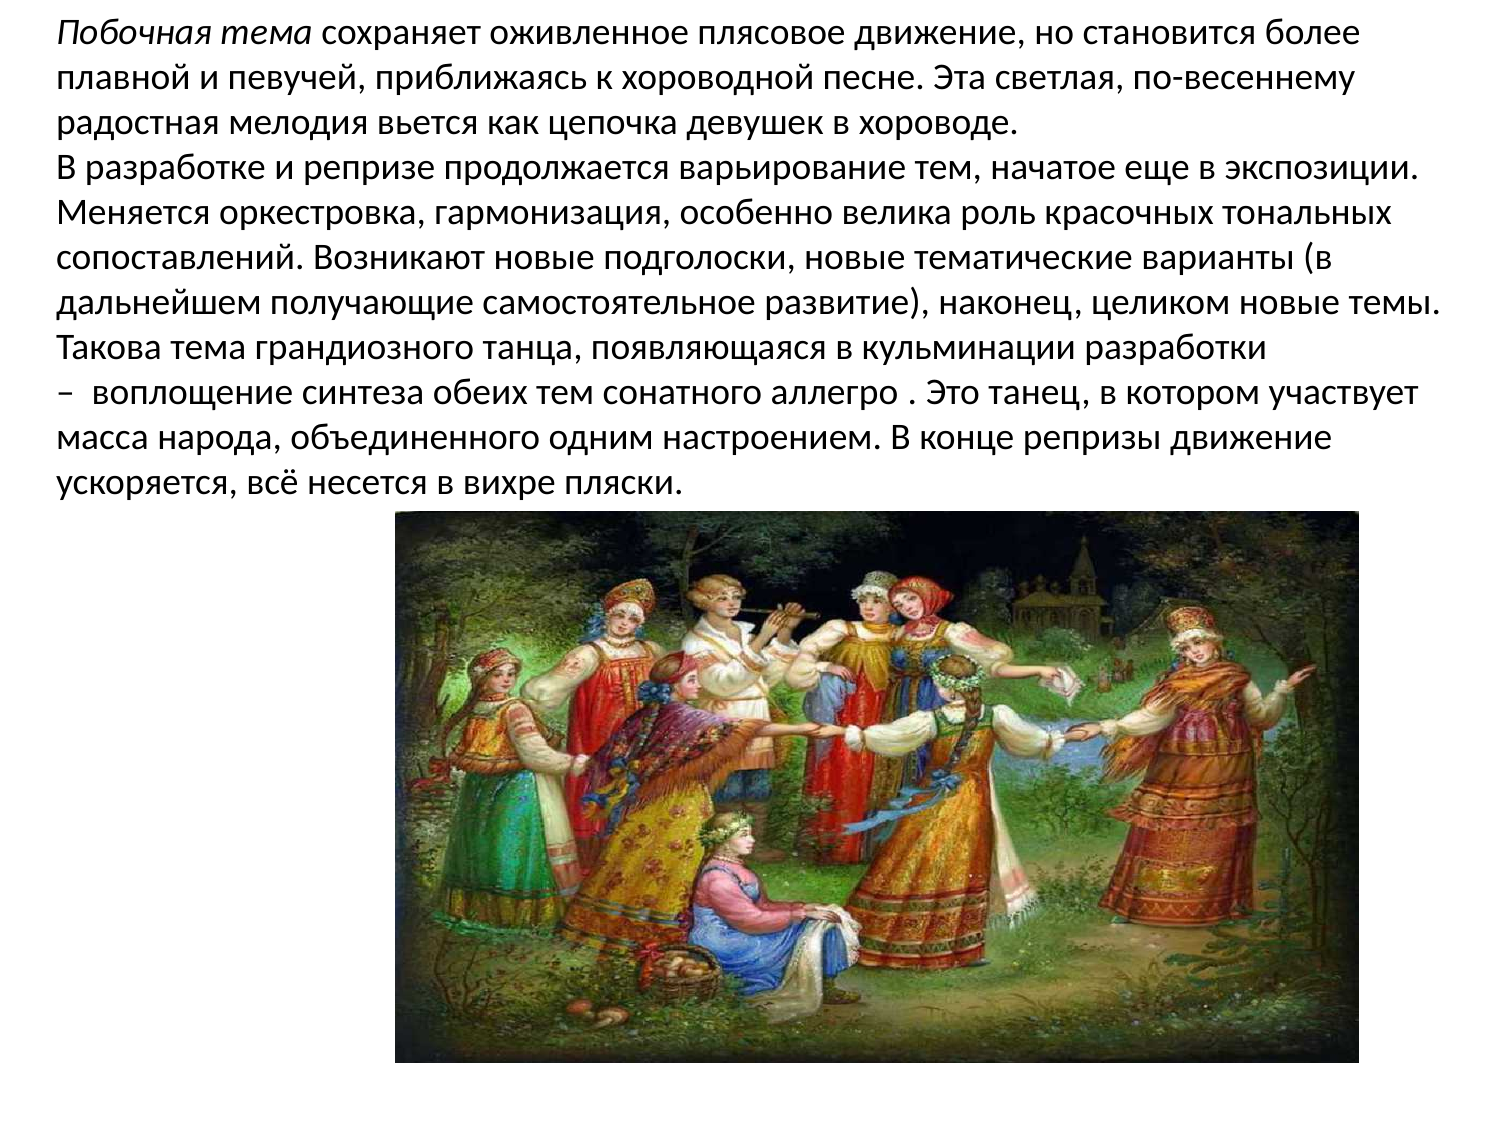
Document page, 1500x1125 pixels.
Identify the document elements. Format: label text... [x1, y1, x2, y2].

picture [395, 510, 1359, 1064]
text_box Побочная тема сохраняет оживленное плясовое движение, но становится более плавной и певучей, приближаясь к хороводной песне. Эта светлая, по-весеннему радостная мелодия вьется как цепочка девушек в хороводе. В разработке и репризе продолжается варьирование тем, начатое еще в экспозиции. Меняется оркестровка, гармонизация, особенно велика роль красочных тональных сопоставлений. Возникают новые подголоски, новые тематические варианты (в дальнейшем получающие самостоятельное развитие), наконец, целиком новые темы. Такова тема грандиозного танца, появляющаяся в кульминации разработки – воплощение синтеза обеих тем сонатного аллегро . Это танец, в котором участвует масса народа, объединенного одним настроением. В конце репризы движение ускоряется, всё несется в вихре пляски. [41, 0, 1500, 510]
